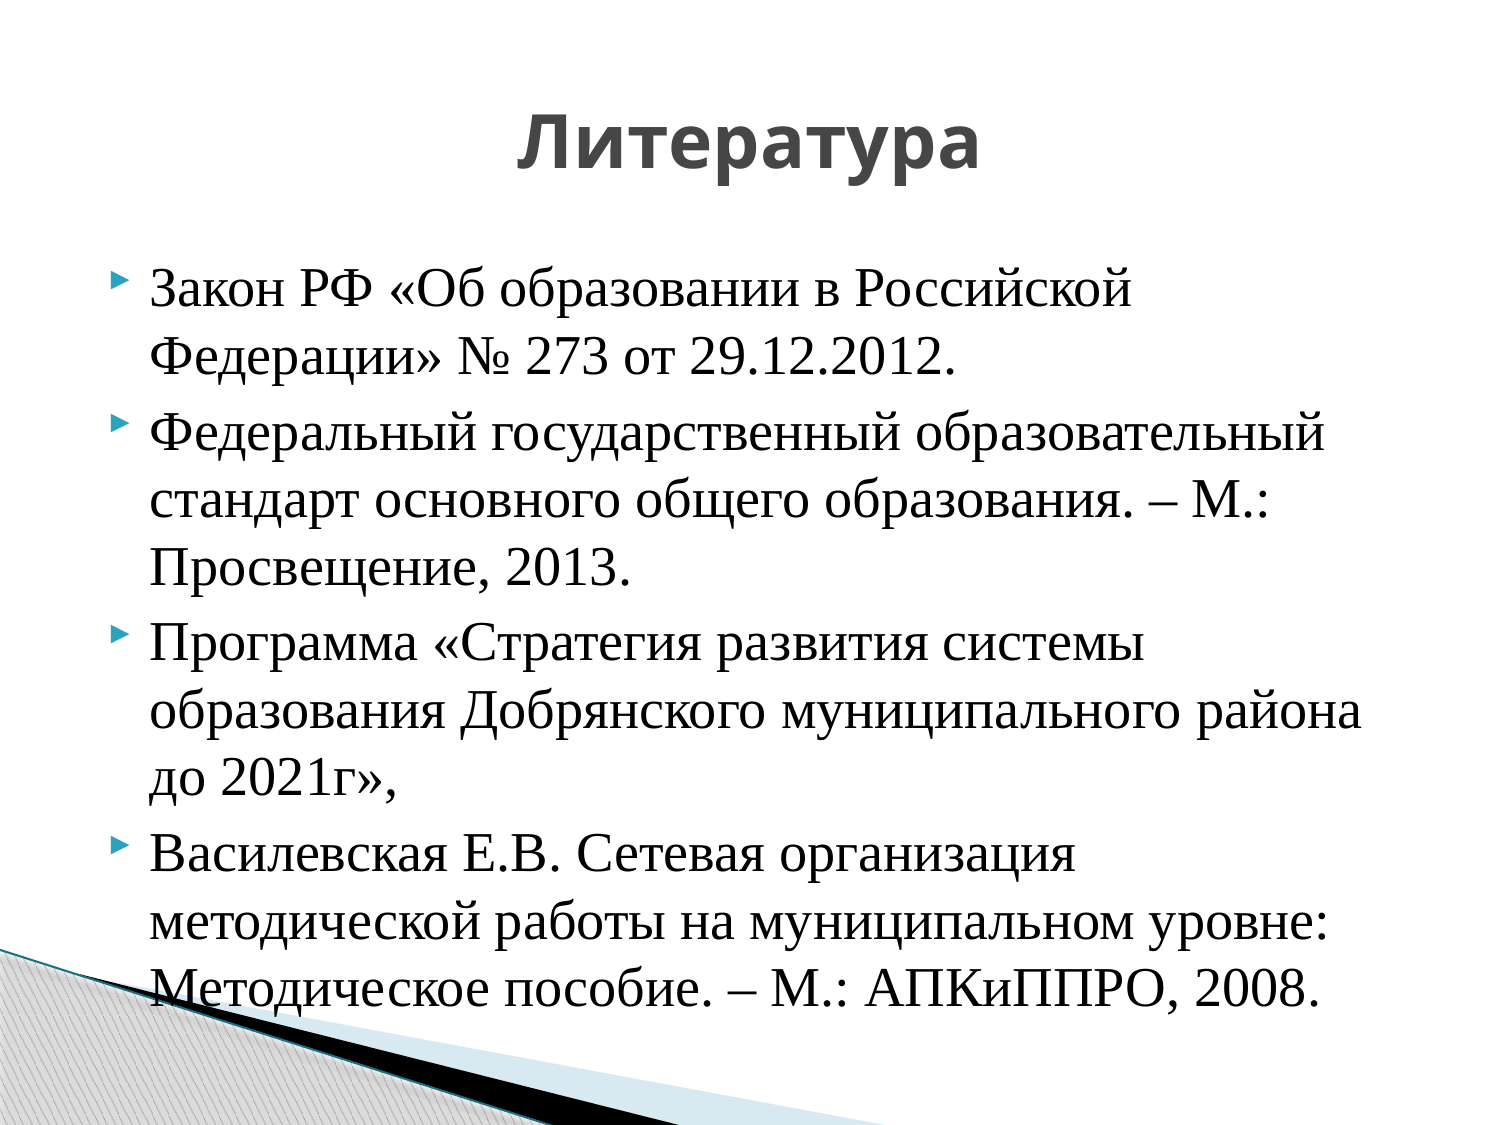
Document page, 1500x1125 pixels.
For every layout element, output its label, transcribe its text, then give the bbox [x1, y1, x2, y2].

title Литература [75, 45, 1425, 233]
list Закон РФ «Об образовании в Российской Федерации» № 273 от 29.12.2012. Федеральный государственный образовательный стандарт основного общего образования. – М.: Просвещение, 2013. Программа «Стратегия развития системы образования Добрянского муниципального района до 2021г», Василевская Е.В. Сетевая организация методической работы на муниципальном уровне: Методическое пособие. – М.: АПКиППРО, 2008. [75, 243, 1425, 1055]
